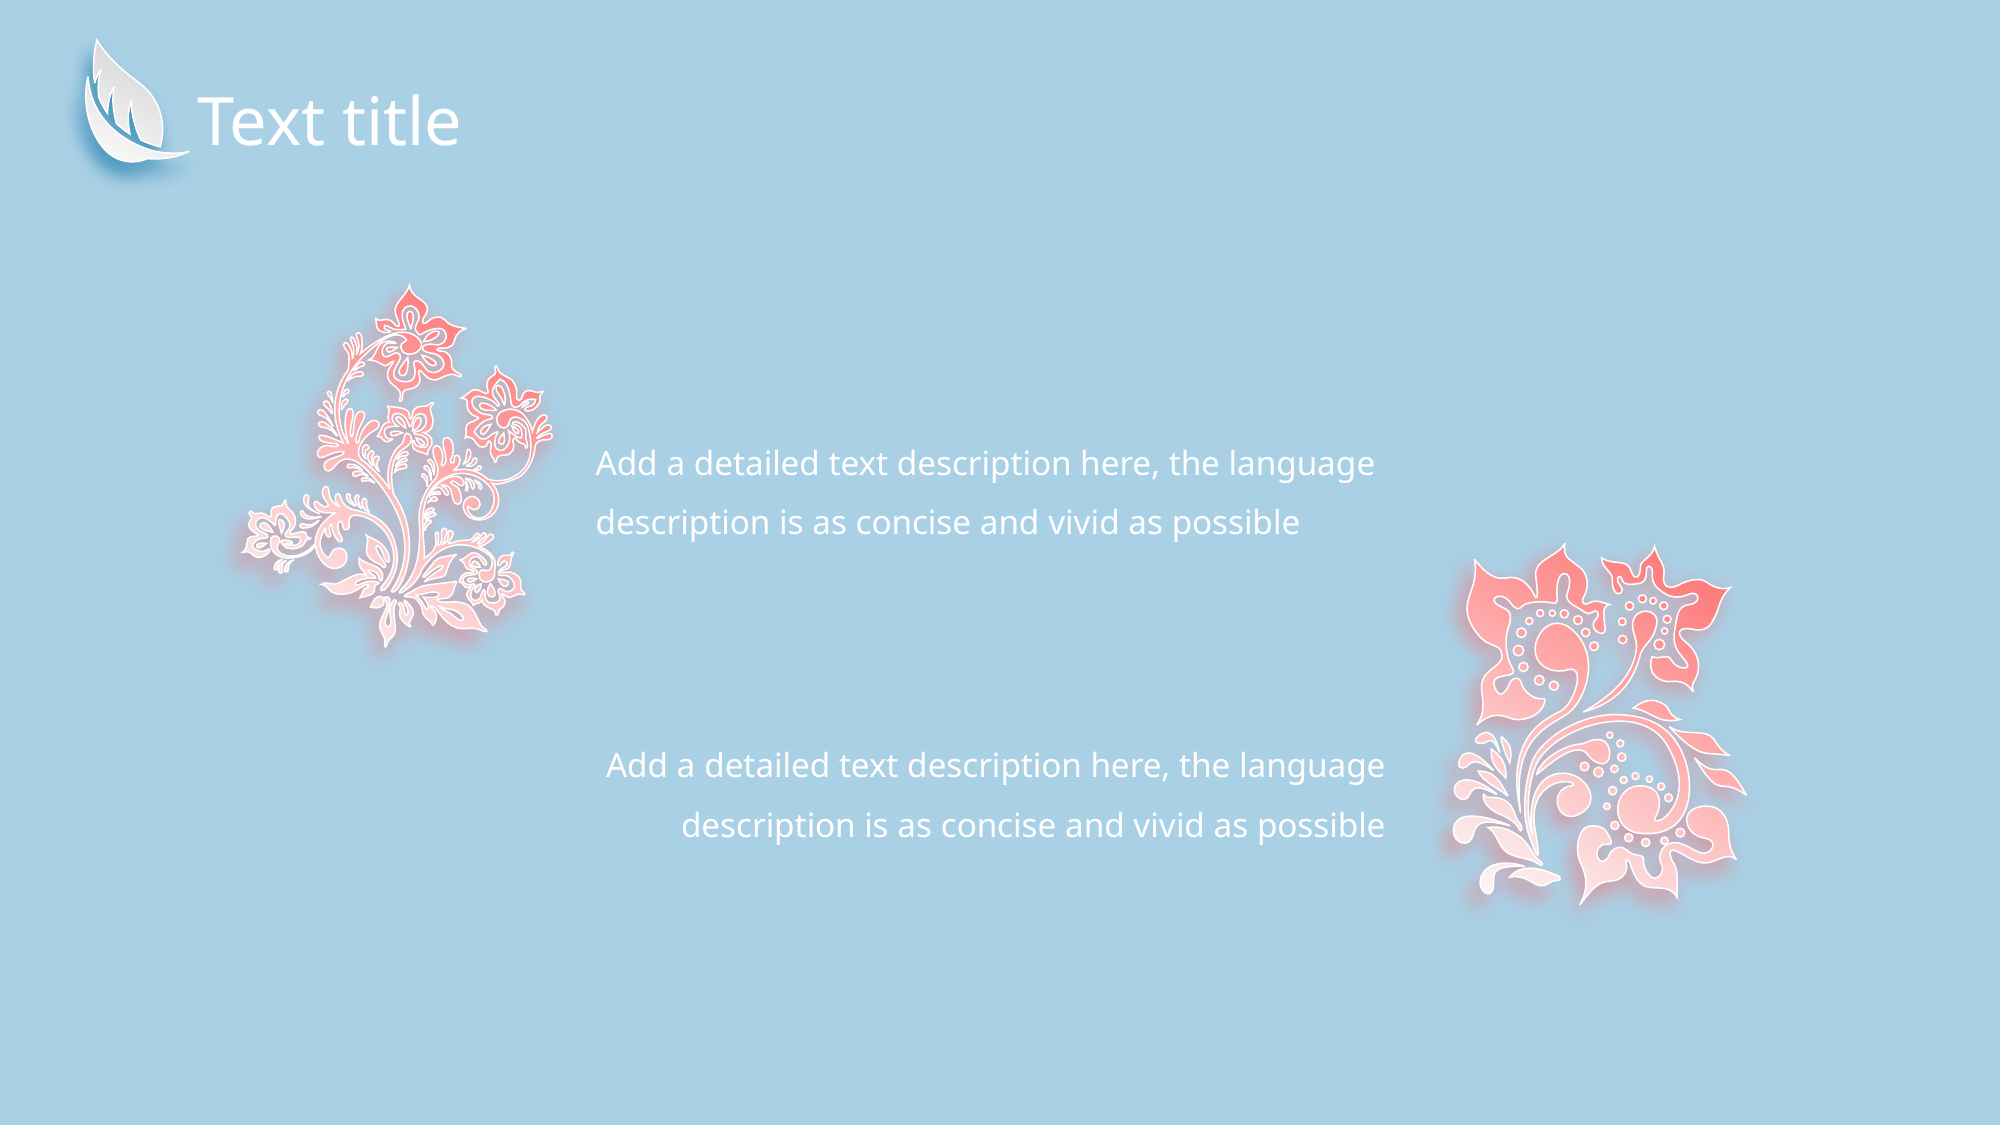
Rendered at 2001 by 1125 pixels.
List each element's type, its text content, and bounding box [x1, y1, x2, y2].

text_box [1582, 610, 1658, 714]
text_box Add a detailed text description here, the language description is as concise and vivid as possible [595, 724, 1388, 844]
text_box [239, 485, 399, 600]
text_box [1515, 622, 1591, 813]
text_box Add a detailed text description here, the language description is as concise and vivid as possible [595, 421, 1388, 542]
text_box [1600, 543, 1734, 693]
text_box [1693, 757, 1748, 797]
text_box [316, 281, 554, 649]
text_box [1452, 713, 1738, 906]
list Text title [182, 80, 960, 158]
text_box [1630, 699, 1684, 722]
text_box [1465, 542, 1614, 726]
